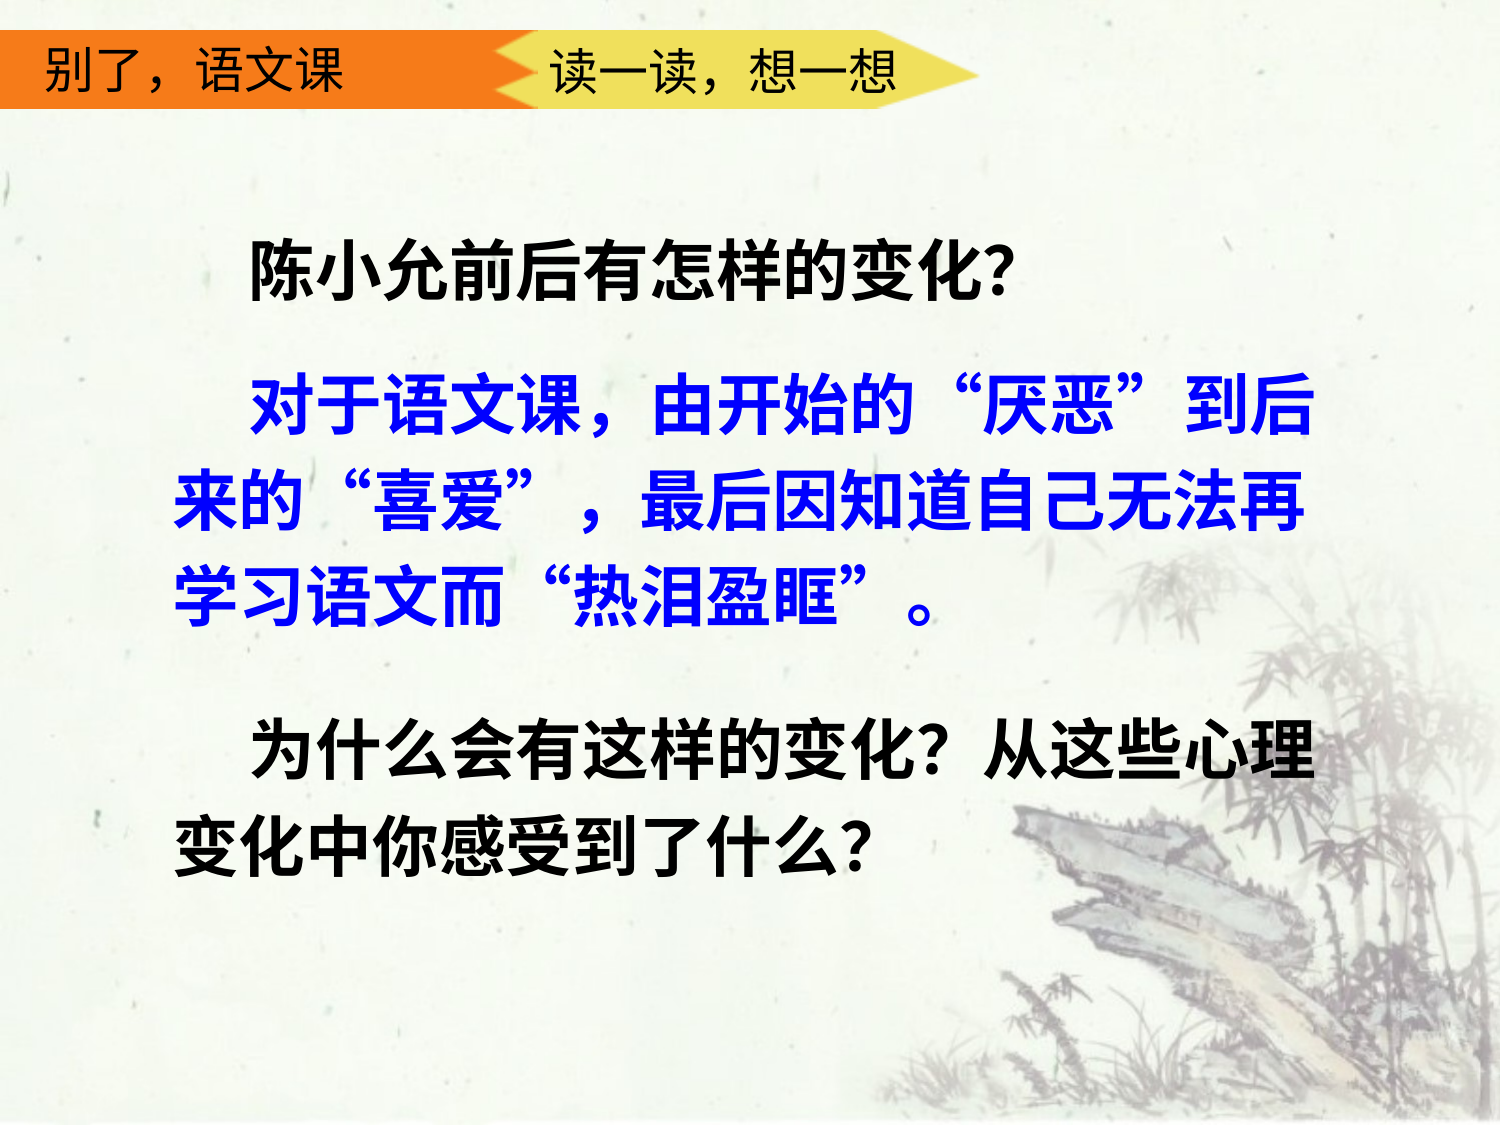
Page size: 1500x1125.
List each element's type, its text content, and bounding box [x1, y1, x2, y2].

text_box 陈小允前后有怎样的变化？ [157, 197, 1339, 317]
picture [0, 0, 1500, 1125]
text_box 为什么会有这样的变化？从这些心理变化中你感受到了什么？ [157, 685, 1339, 892]
text_box 对于语文课，由开始的“厌恶”到后来的“喜爱”，最后因知道自己无法再学习语文而“热泪盈眶”。 [157, 339, 1339, 642]
